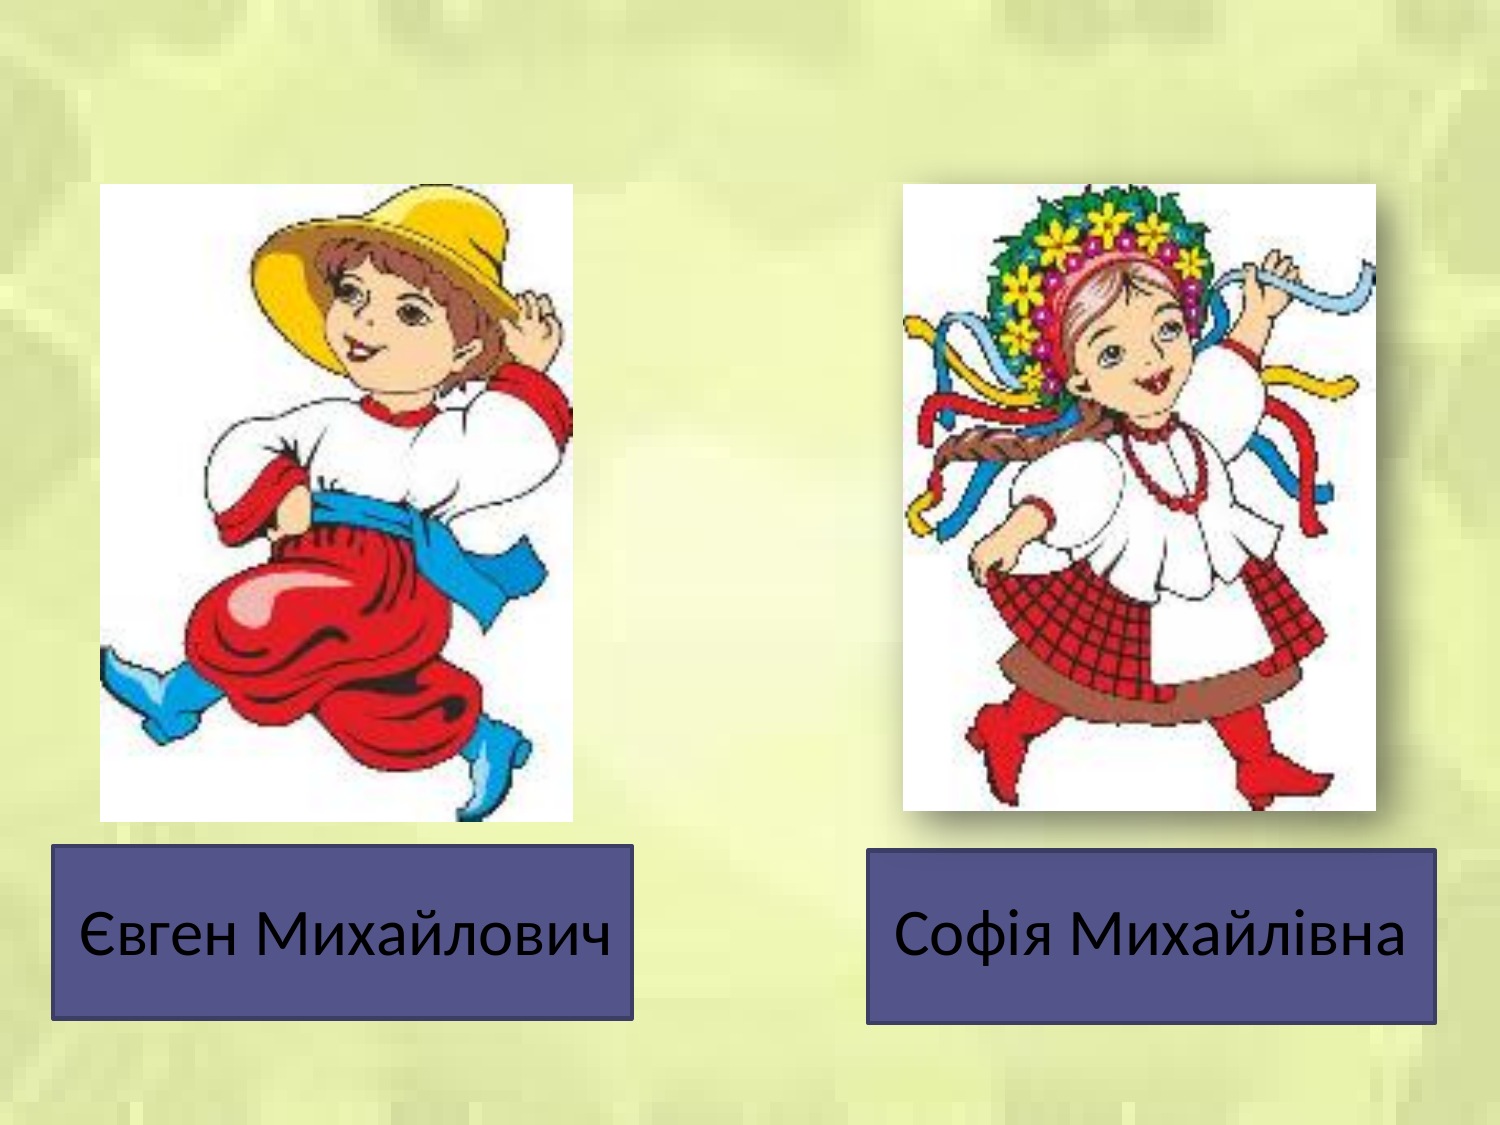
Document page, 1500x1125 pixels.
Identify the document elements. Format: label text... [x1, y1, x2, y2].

text_box Софія Михайлівна [879, 881, 1436, 977]
text_box Євген Михайлович [64, 881, 632, 977]
picture [0, 0, 1500, 1125]
text_box [866, 848, 1437, 1025]
text_box [51, 844, 634, 1021]
